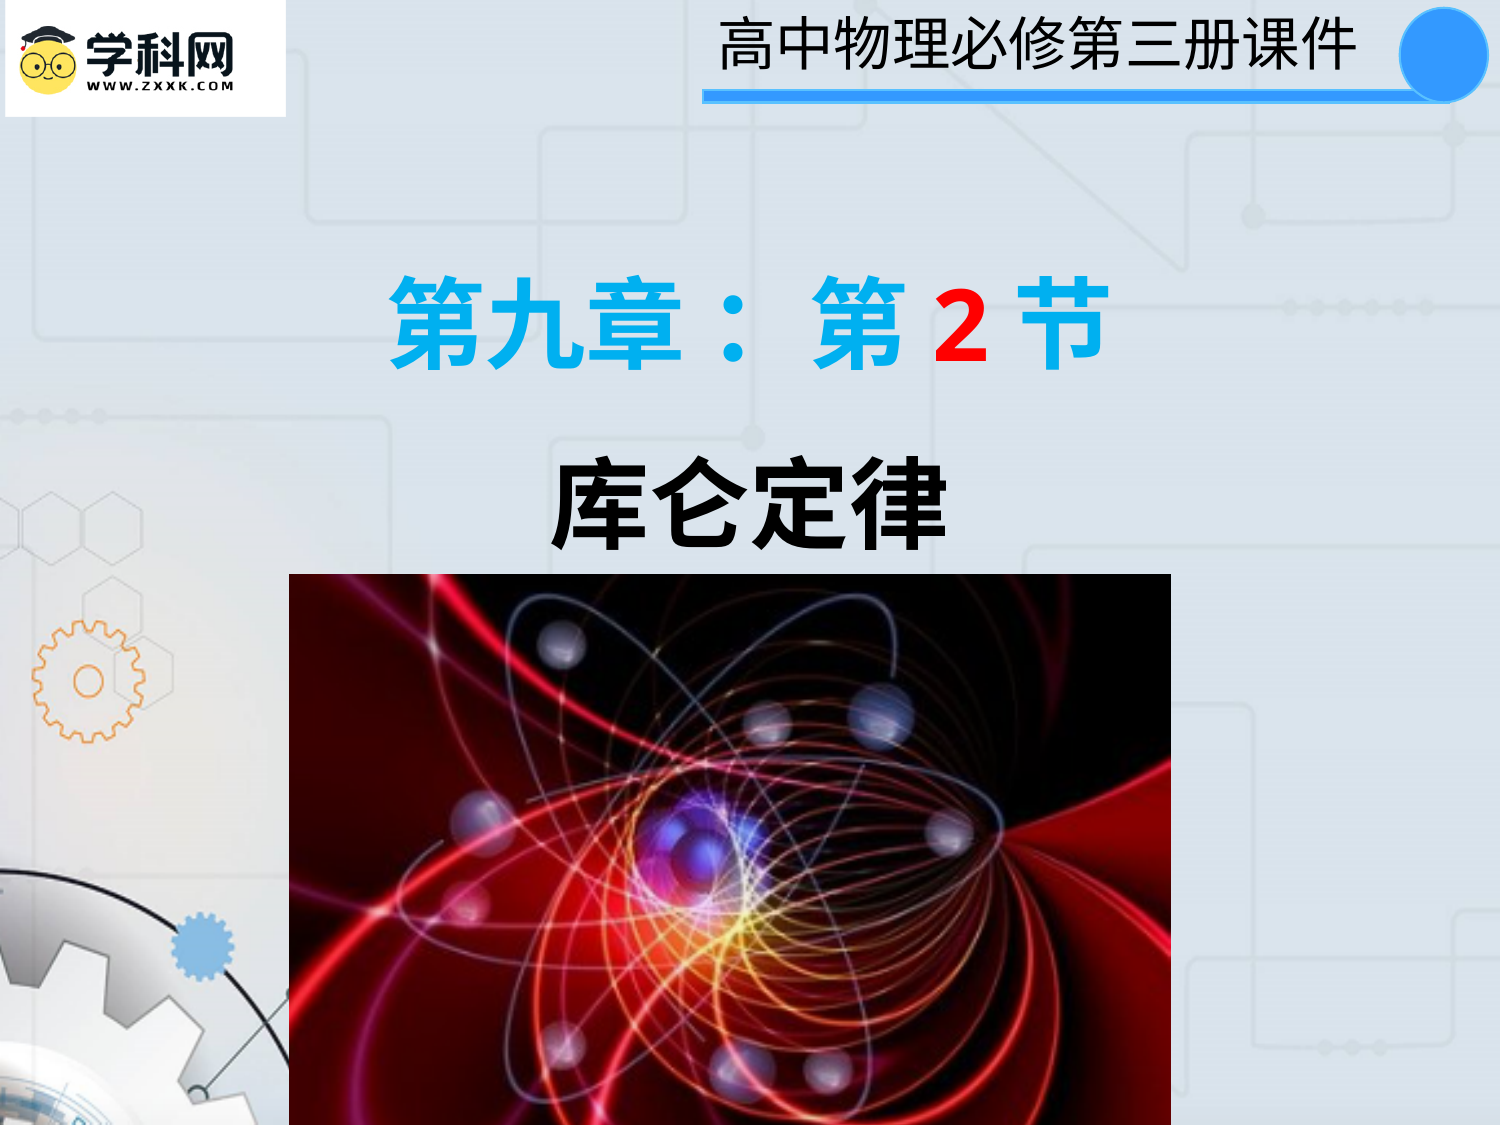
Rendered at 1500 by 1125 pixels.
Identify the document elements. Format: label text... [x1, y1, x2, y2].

text_box 第九章 ：第2节 库仑定律 [171, 222, 1329, 542]
picture [0, 0, 1500, 1125]
